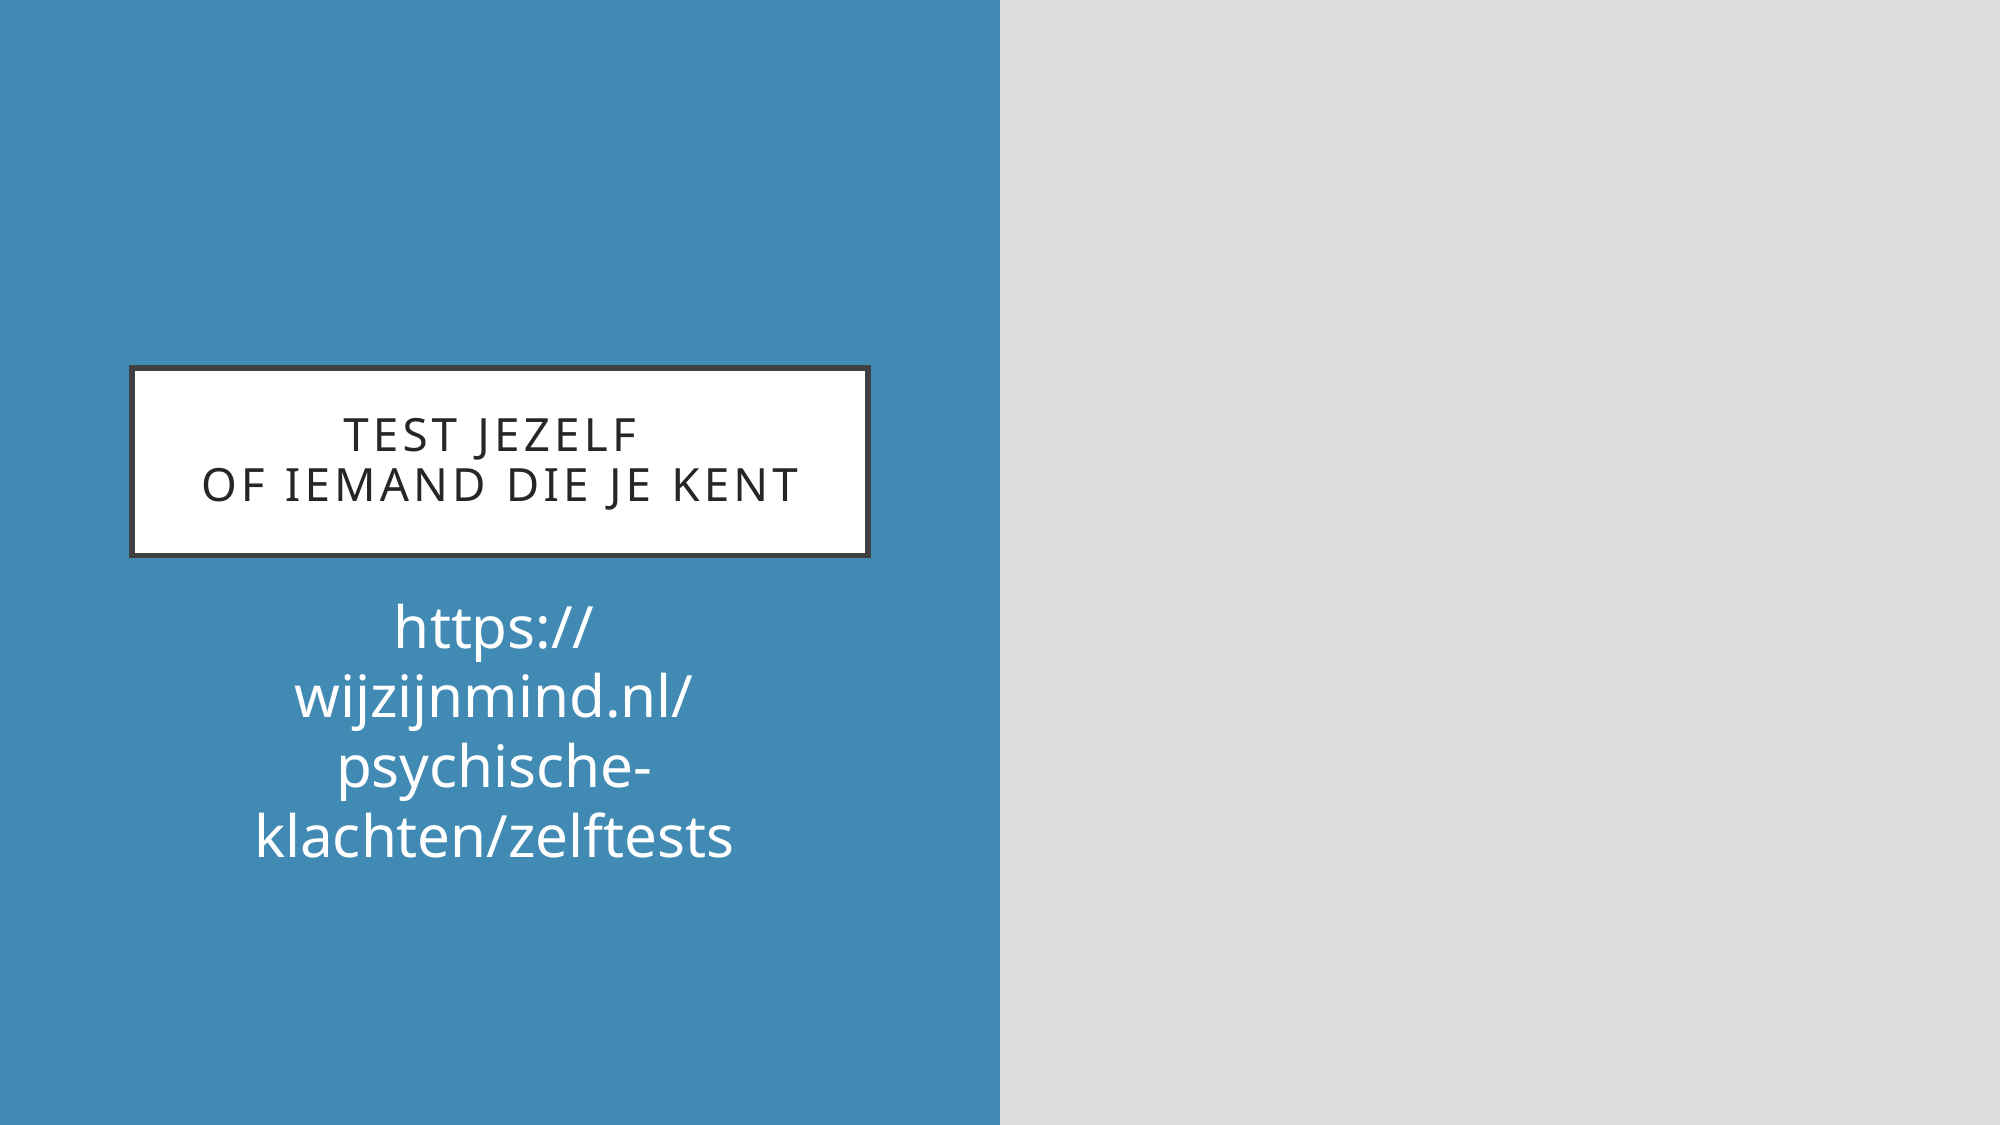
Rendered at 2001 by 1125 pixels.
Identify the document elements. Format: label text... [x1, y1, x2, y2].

list https://wijzijnmind.nl/psychische-klachten/zelftests [183, 582, 806, 943]
title Test jezelf of iemand die je kent [129, 365, 871, 558]
